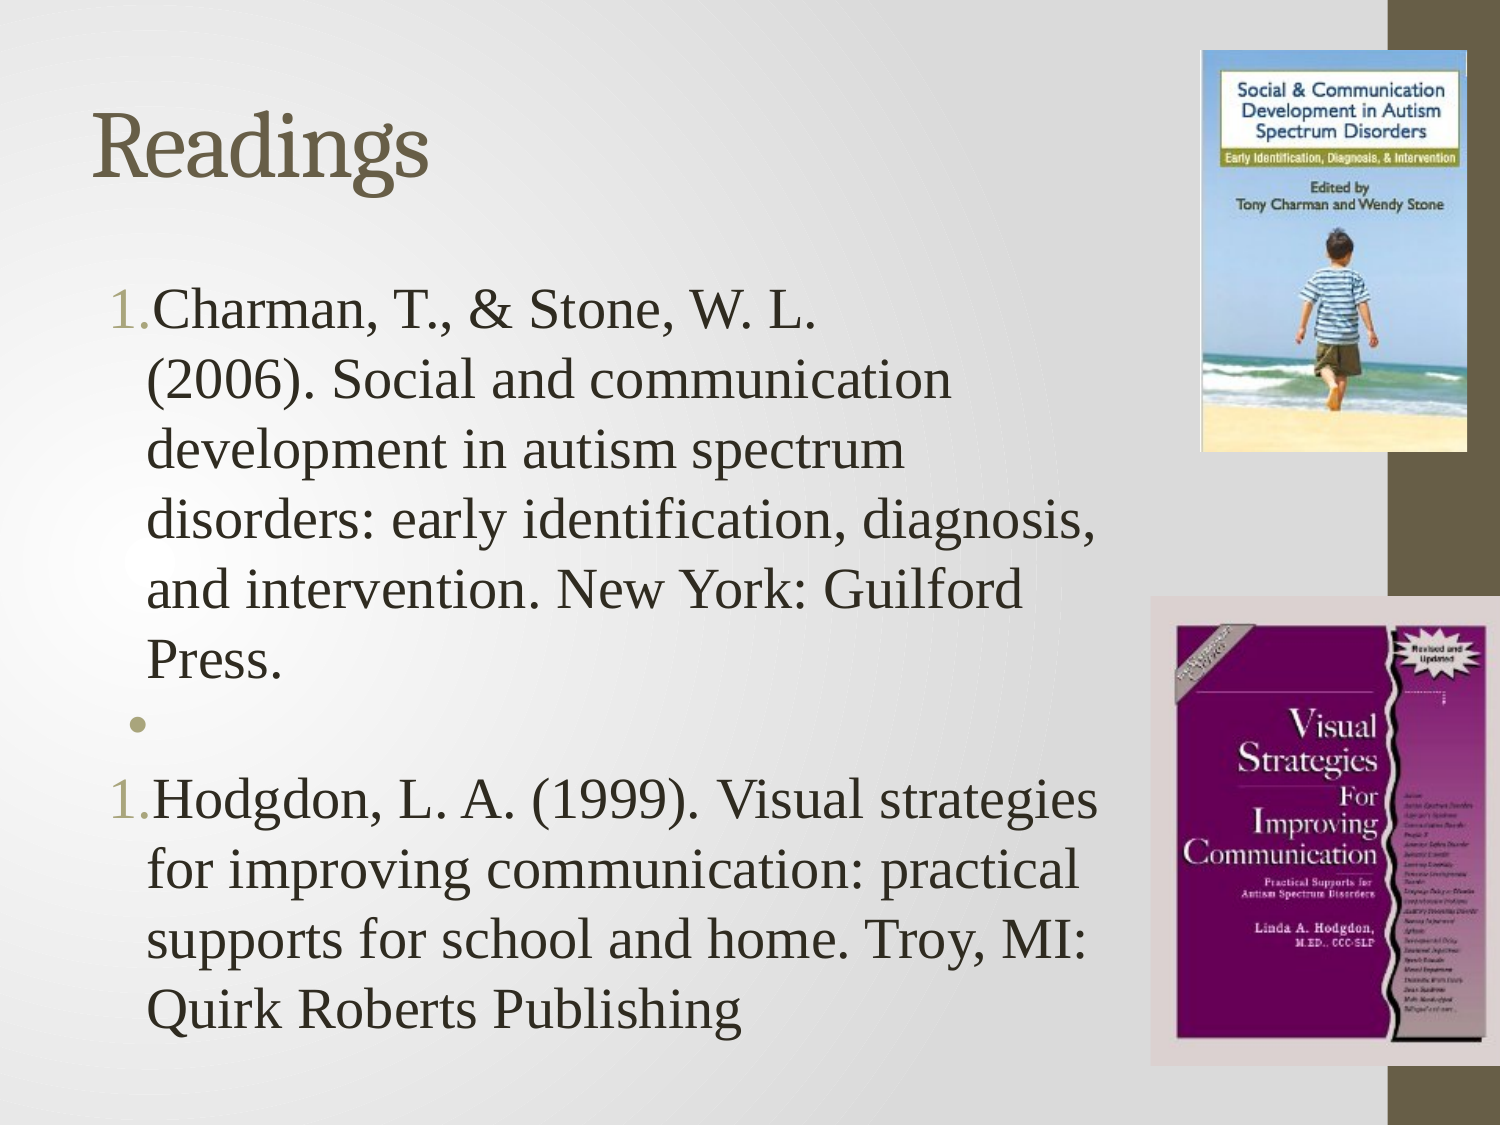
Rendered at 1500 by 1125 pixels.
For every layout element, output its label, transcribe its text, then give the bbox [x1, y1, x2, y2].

picture [1150, 596, 1500, 1067]
picture [1199, 49, 1468, 453]
title Readings [75, 45, 1200, 233]
list Charman, T., & Stone, W. L. (2006). Social and communication development in autism spectrum disorders: early identification, diagnosis, and intervention. New York: Guilford Press. Hodgdon, L. A. (1999). Visual strategies for improving communication: practical supports for school and home. Troy, MI: Quirk Roberts Publishing [75, 262, 1151, 1075]
